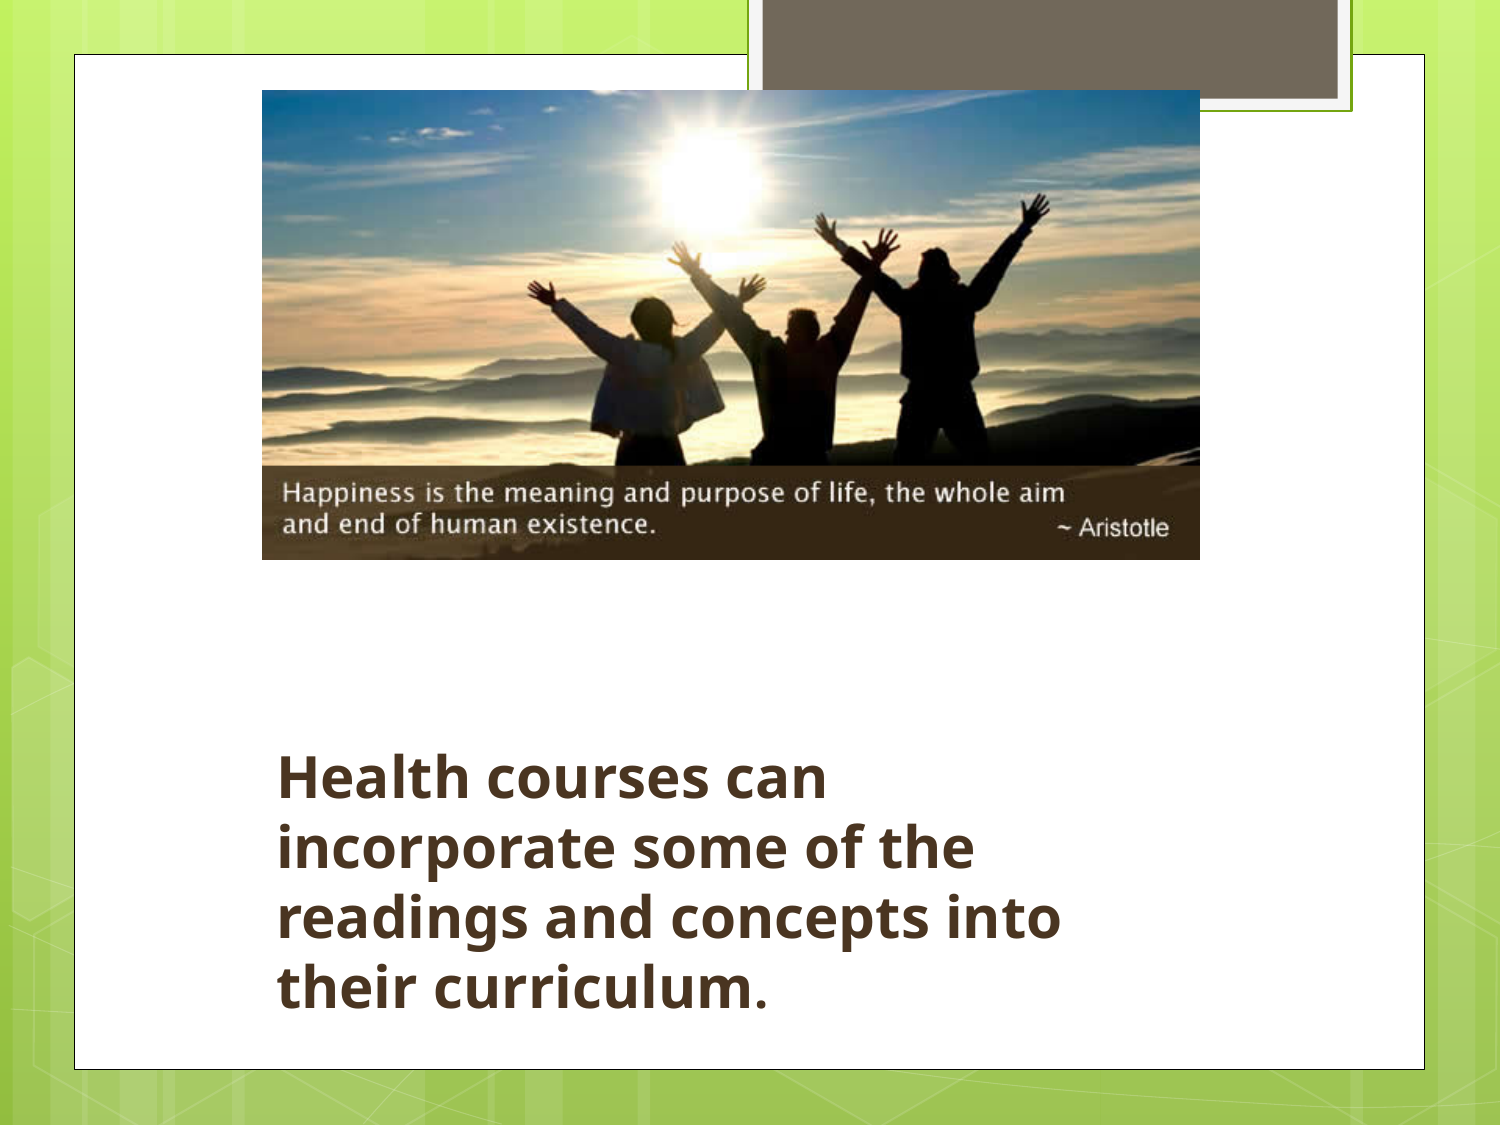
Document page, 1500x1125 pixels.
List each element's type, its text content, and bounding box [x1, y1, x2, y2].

text_box Health courses can incorporate some of the readings and concepts into their curriculum. [261, 733, 1199, 1028]
picture [262, 90, 1201, 560]
